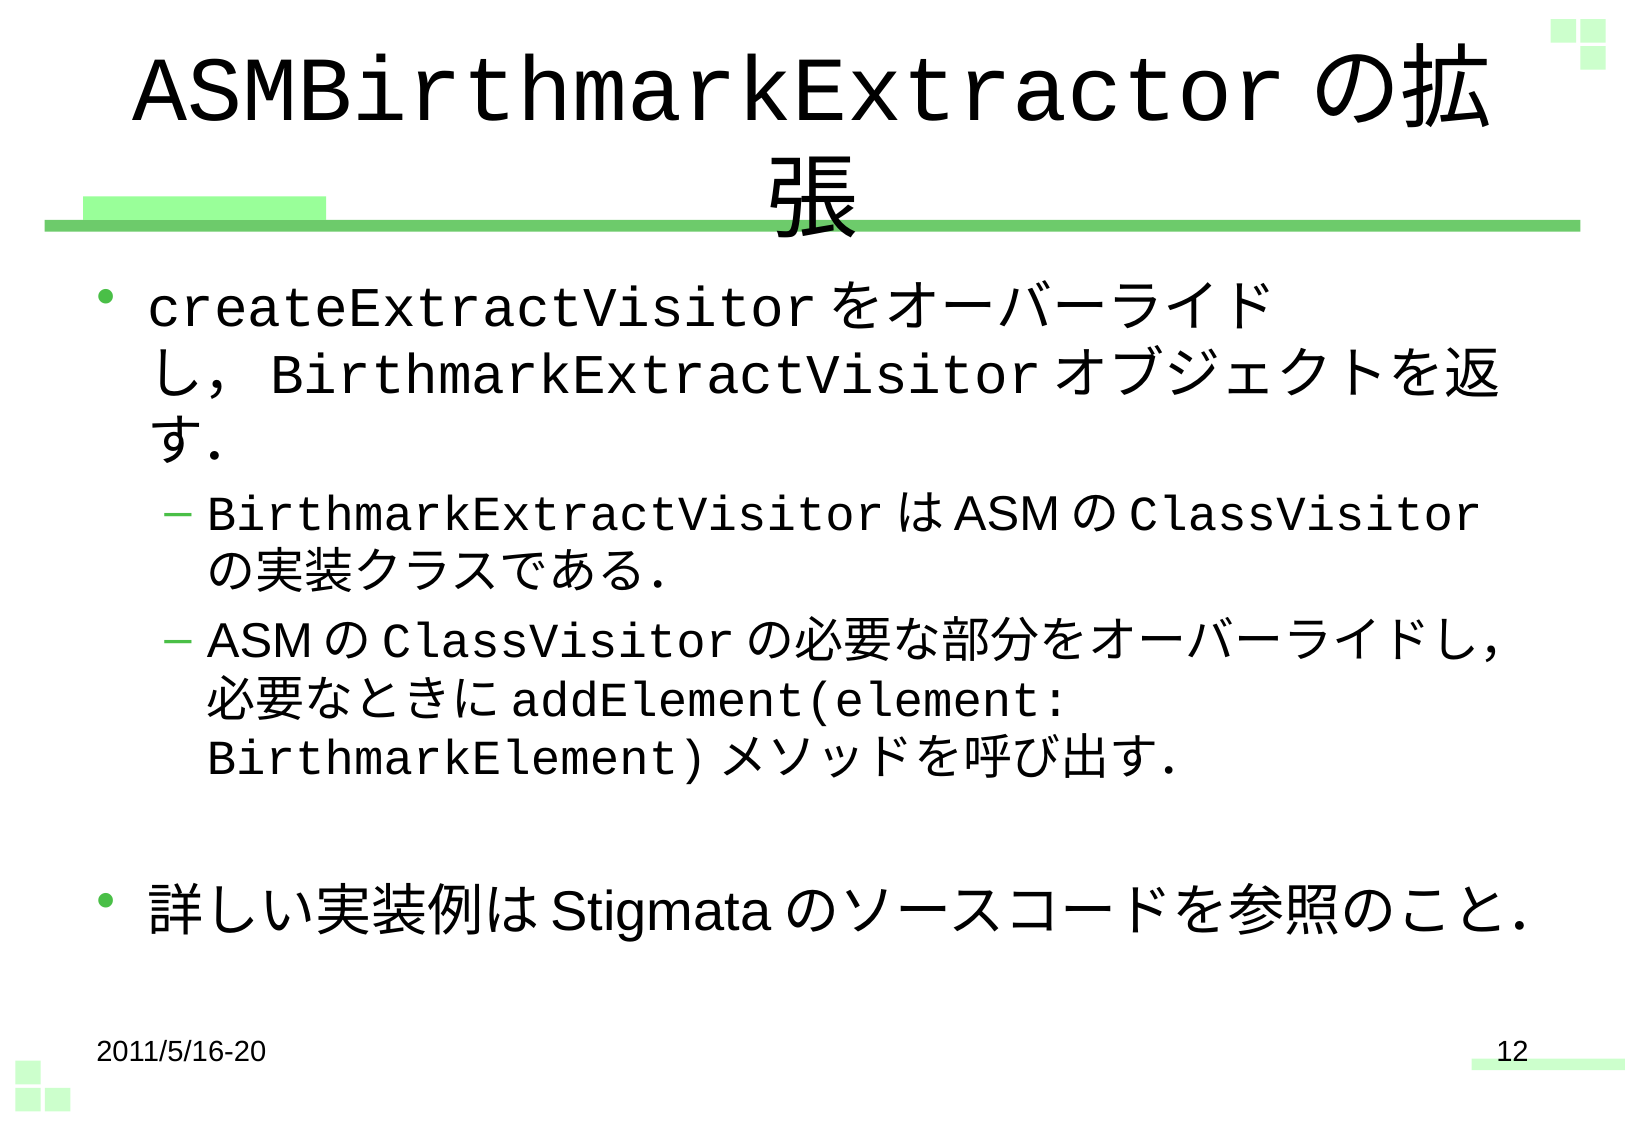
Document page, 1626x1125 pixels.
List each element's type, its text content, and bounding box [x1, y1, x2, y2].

list createExtractVisitorをオーバーライドし，BirthmarkExtractVisitorオブジェクトを返す． BirthmarkExtractVisitorはASMのClassVisitorの実装クラスである． ASMのClassVisitorの必要な部分をオーバーライドし，必要なときにaddElement(element: BirthmarkElement)メソッドを呼び出す． 詳しい実装例はStigmataのソースコードを参照のこと． [81, 262, 1544, 1005]
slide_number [81, 1024, 461, 1103]
slide_number 12 [1164, 1024, 1544, 1103]
title ASMBirthmarkExtractorの拡張 [81, 45, 1544, 233]
